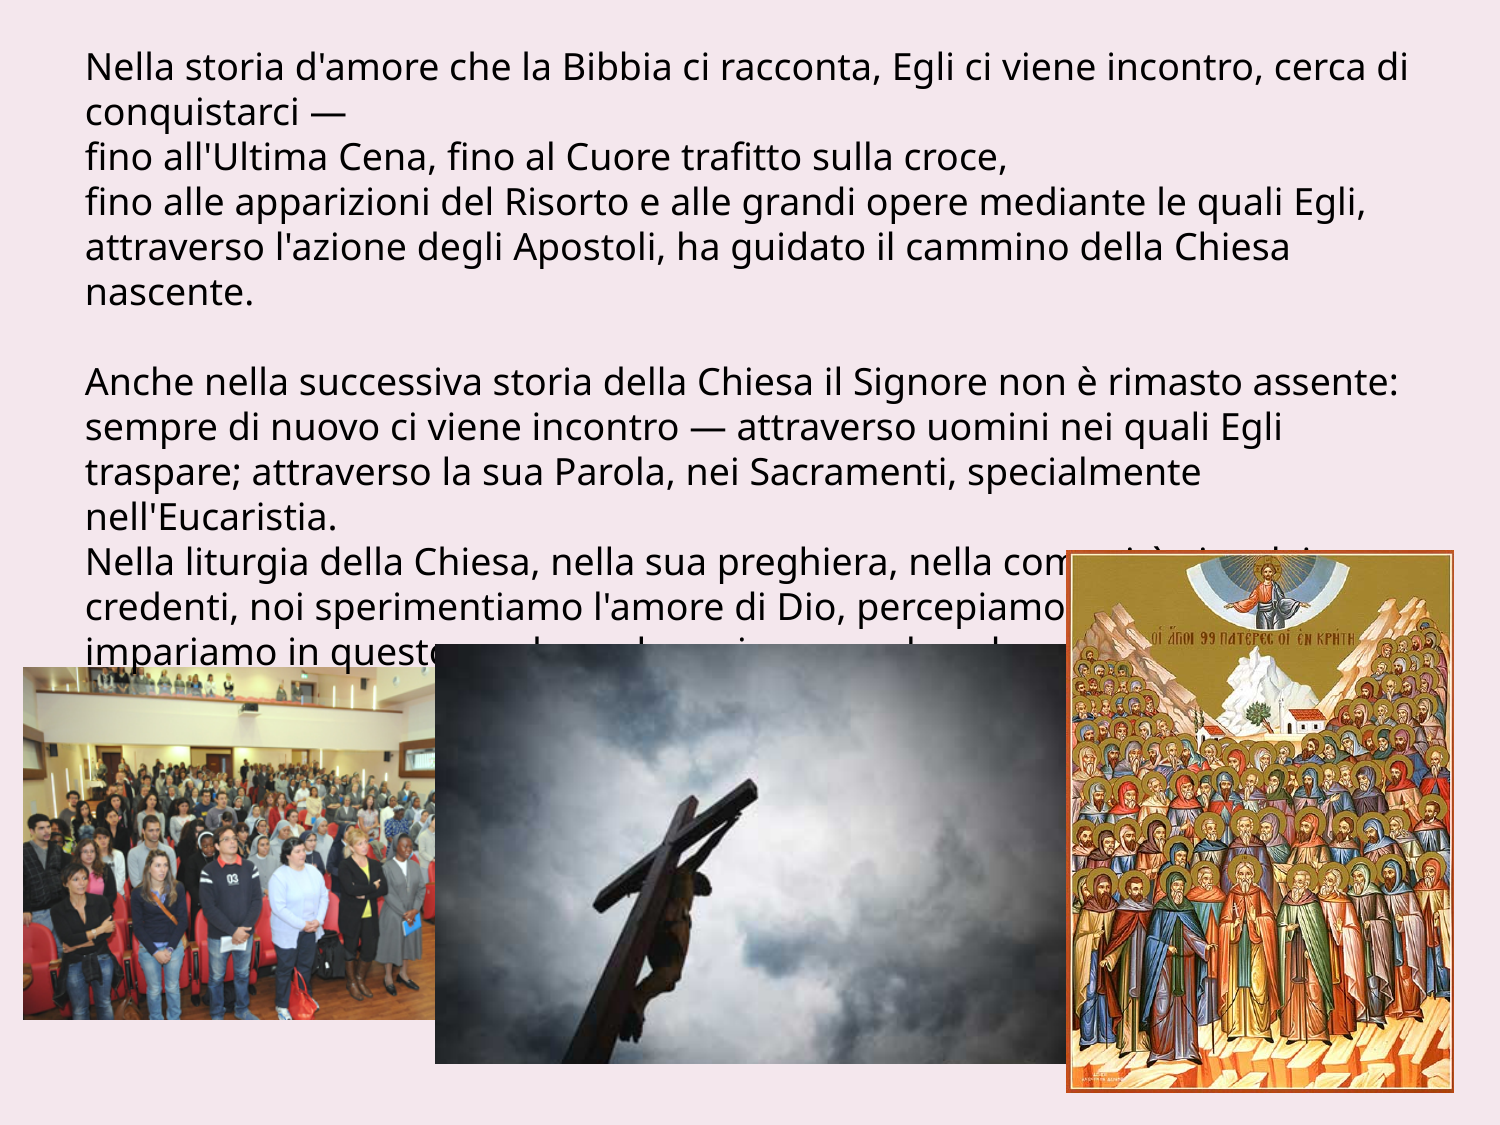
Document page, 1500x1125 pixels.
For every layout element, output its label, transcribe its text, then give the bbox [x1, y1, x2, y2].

picture [23, 550, 1454, 1093]
text_box Nella storia d'amore che la Bibbia ci racconta, Egli ci viene incontro, cerca di conquistarci — fino all'Ultima Cena, fino al Cuore trafitto sulla croce, fino alle apparizioni del Risorto e alle grandi opere mediante le quali Egli, attraverso l'azione degli Apostoli, ha guidato il cammino della Chiesa nascente. Anche nella successiva storia della Chiesa il Signore non è rimasto assente: sempre di nuovo ci viene incontro — attraverso uomini nei quali Egli traspare; attraverso la sua Parola, nei Sacramenti, specialmente nell'Eucaristia. Nella liturgia della Chiesa, nella sua preghiera, nella comunità viva dei credenti, noi sperimentiamo l'amore di Dio, percepiamo la sua presenza e impariamo in questo modo anche a riconoscerla nel nostro quotidiano. [70, 35, 1442, 666]
